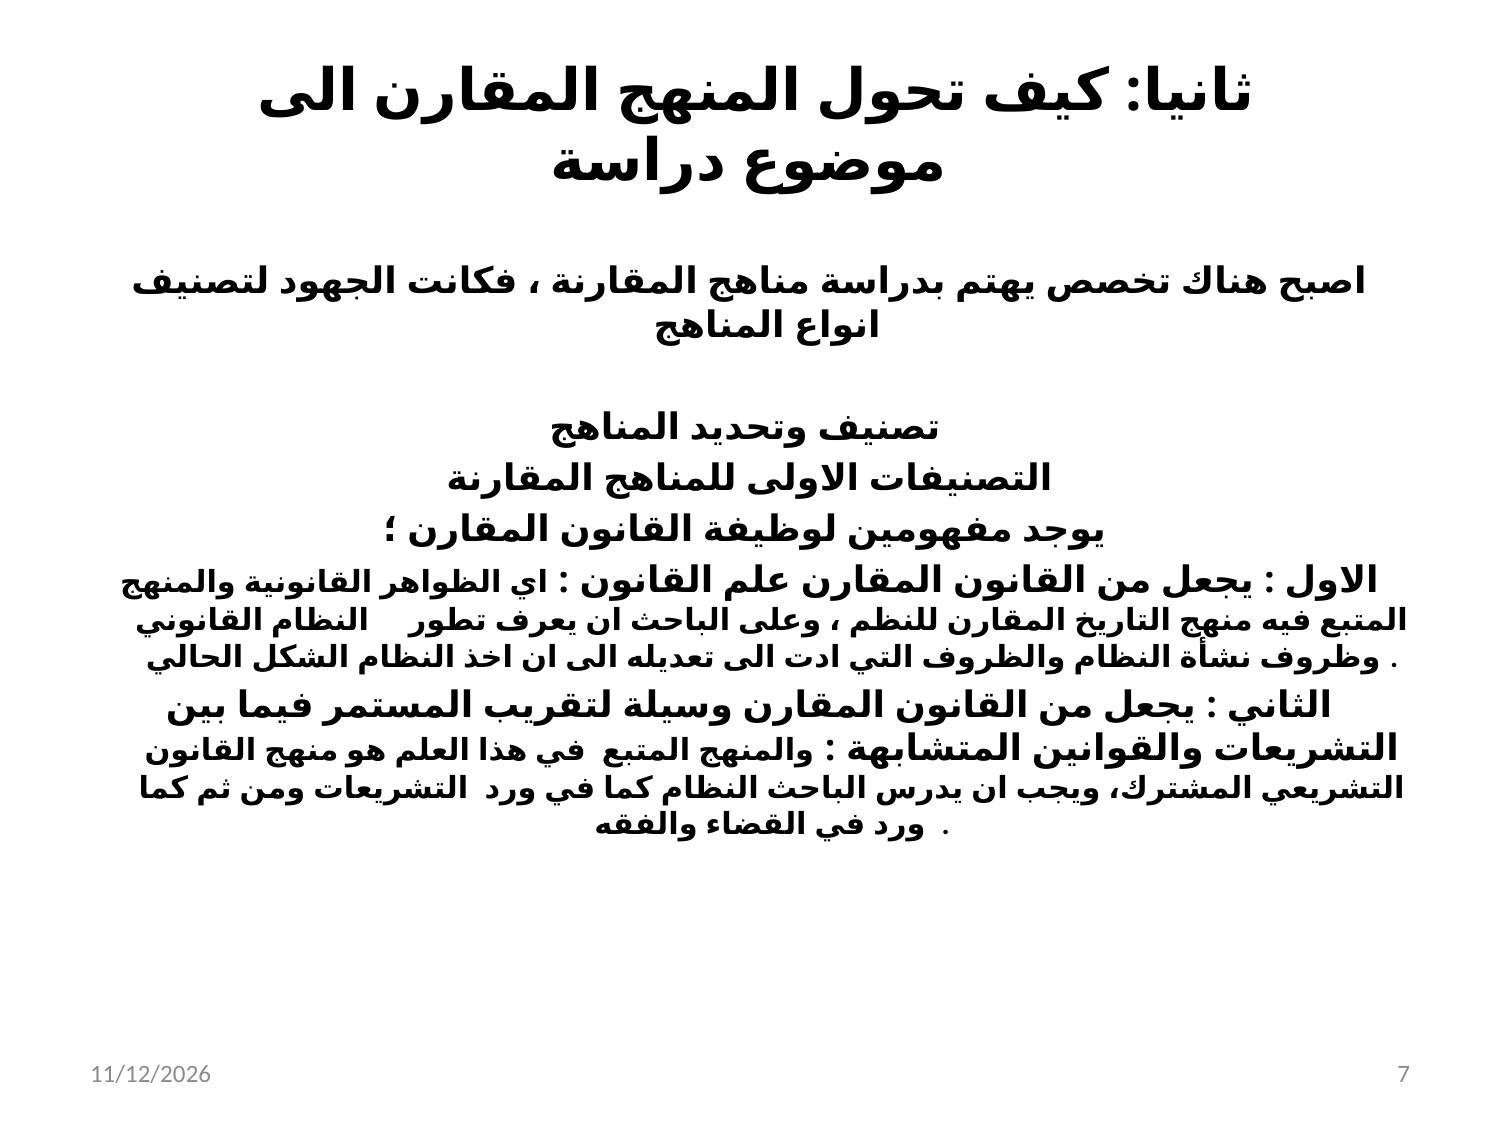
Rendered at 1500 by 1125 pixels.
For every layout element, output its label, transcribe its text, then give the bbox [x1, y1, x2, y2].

title ثانيا: كيف تحول المنهج المقارن الى موضوع دراسة [212, 45, 1300, 200]
slide_number 7 [1074, 1042, 1425, 1103]
list اصبح هناك تخصص يهتم بدراسة مناهج المقارنة ، فكانت الجهود لتصنيف انواع المناهج تصنيف وتحديد المناهج التصنيفات الاولى للمناهج المقارنة يوجد مفهومين لوظيفة القانون المقارن ؛ الاول : يجعل من القانون المقارن علم القانون : اي الظواهر القانونية والمنهج المتبع فيه منهج التاريخ المقارن للنظم ، وعلى الباحث ان يعرف تطور النظام القانوني وظروف نشأة النظام والظروف التي ادت الى تعديله الى ان اخذ النظام الشكل الحالي . الثاني : يجعل من القانون المقارن وسيلة لتقريب المستمر فيما بين التشريعات والقوانين المتشابهة : والمنهج المتبع في هذا العلم هو منهج القانون التشريعي المشترك، ويجب ان يدرس الباحث النظام كما في ورد التشريعات ومن ثم كما ورد في القضاء والفقه . [75, 249, 1425, 975]
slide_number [75, 1042, 425, 1103]
